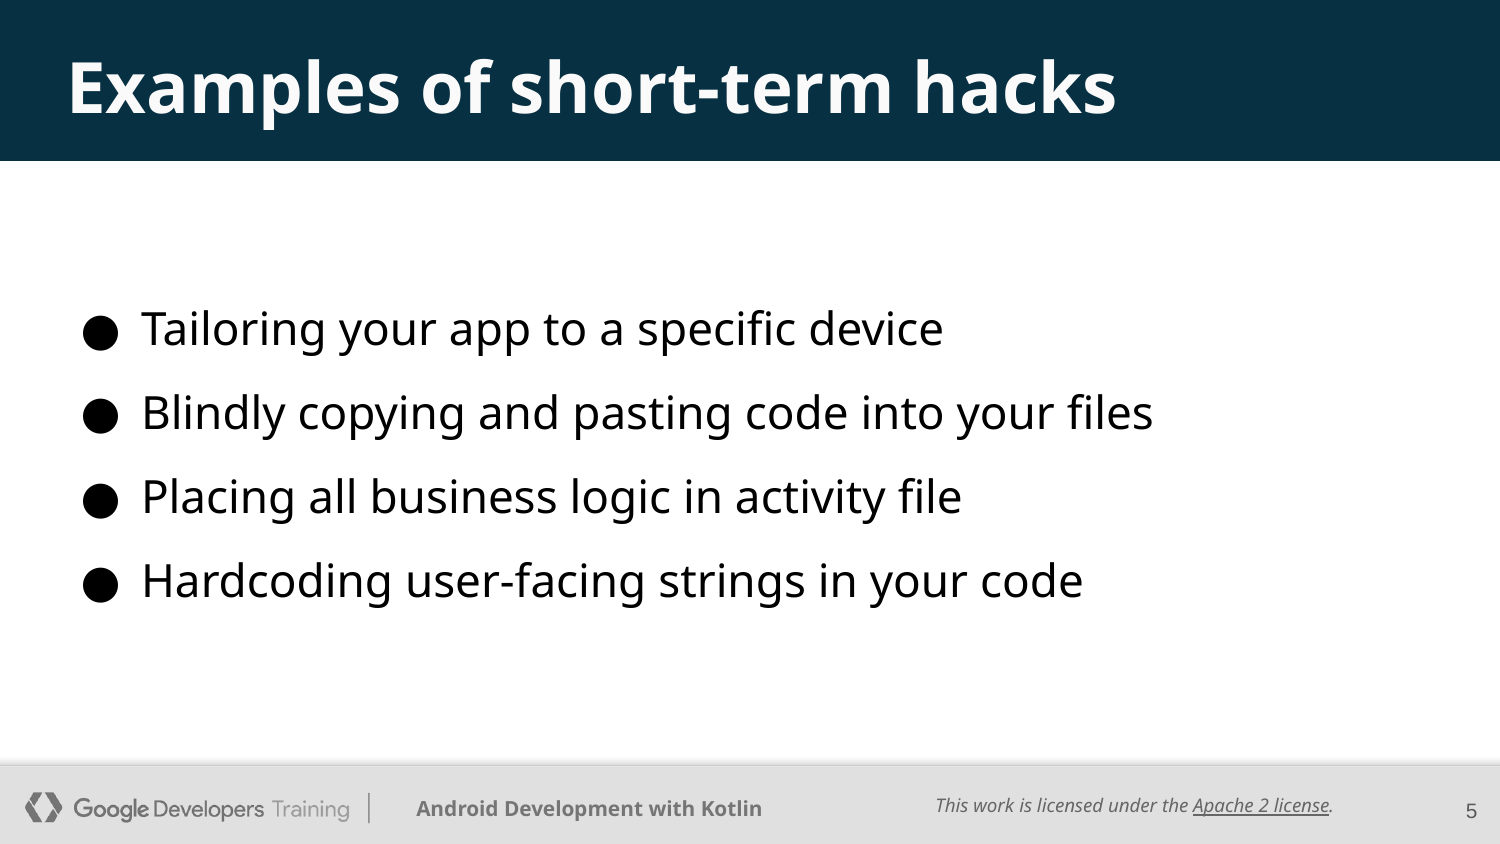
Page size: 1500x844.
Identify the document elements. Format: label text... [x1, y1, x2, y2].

slide_number ‹#› [1402, 777, 1493, 842]
list Tailoring your app to a specific device Blindly copying and pasting code into your files Placing all business logic in activity file Hardcoding user-facing strings in your code [51, 276, 1449, 668]
title Examples of short-term hacks [51, 28, 1449, 122]
picture [0, 161, 1500, 844]
